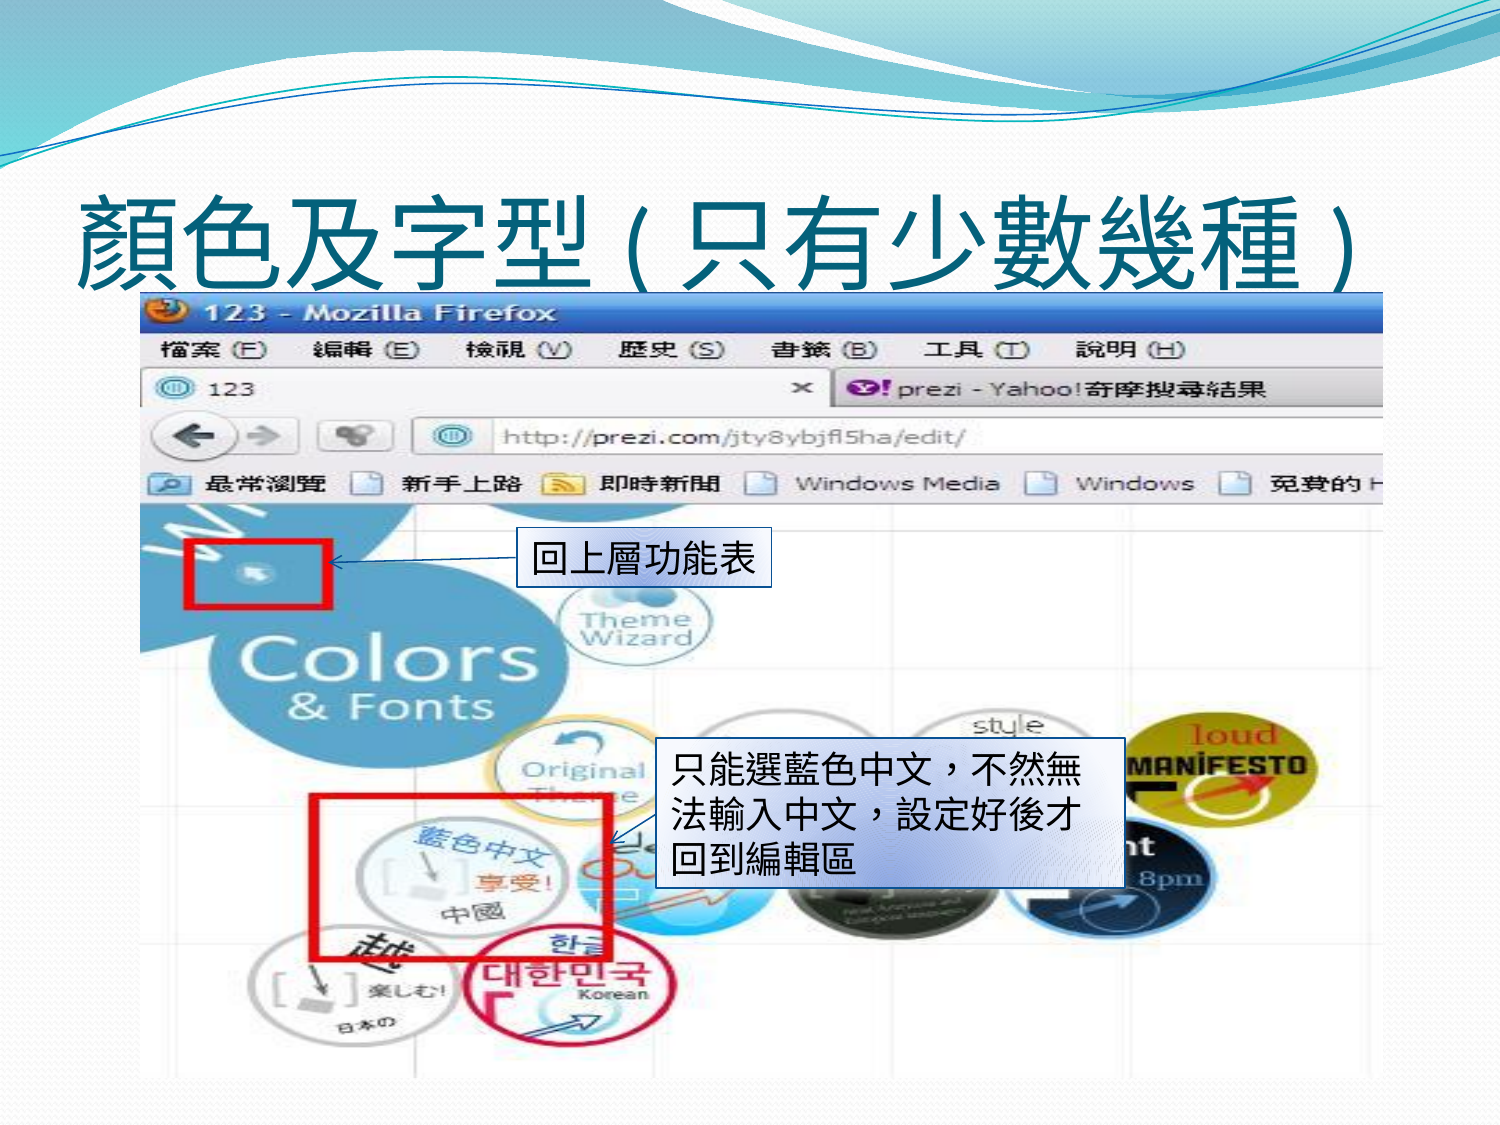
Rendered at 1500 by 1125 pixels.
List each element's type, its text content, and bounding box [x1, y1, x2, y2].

title 顏色及字型(只有少數幾種) [74, 115, 1426, 304]
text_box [609, 813, 657, 844]
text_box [327, 557, 516, 563]
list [140, 292, 1383, 1079]
